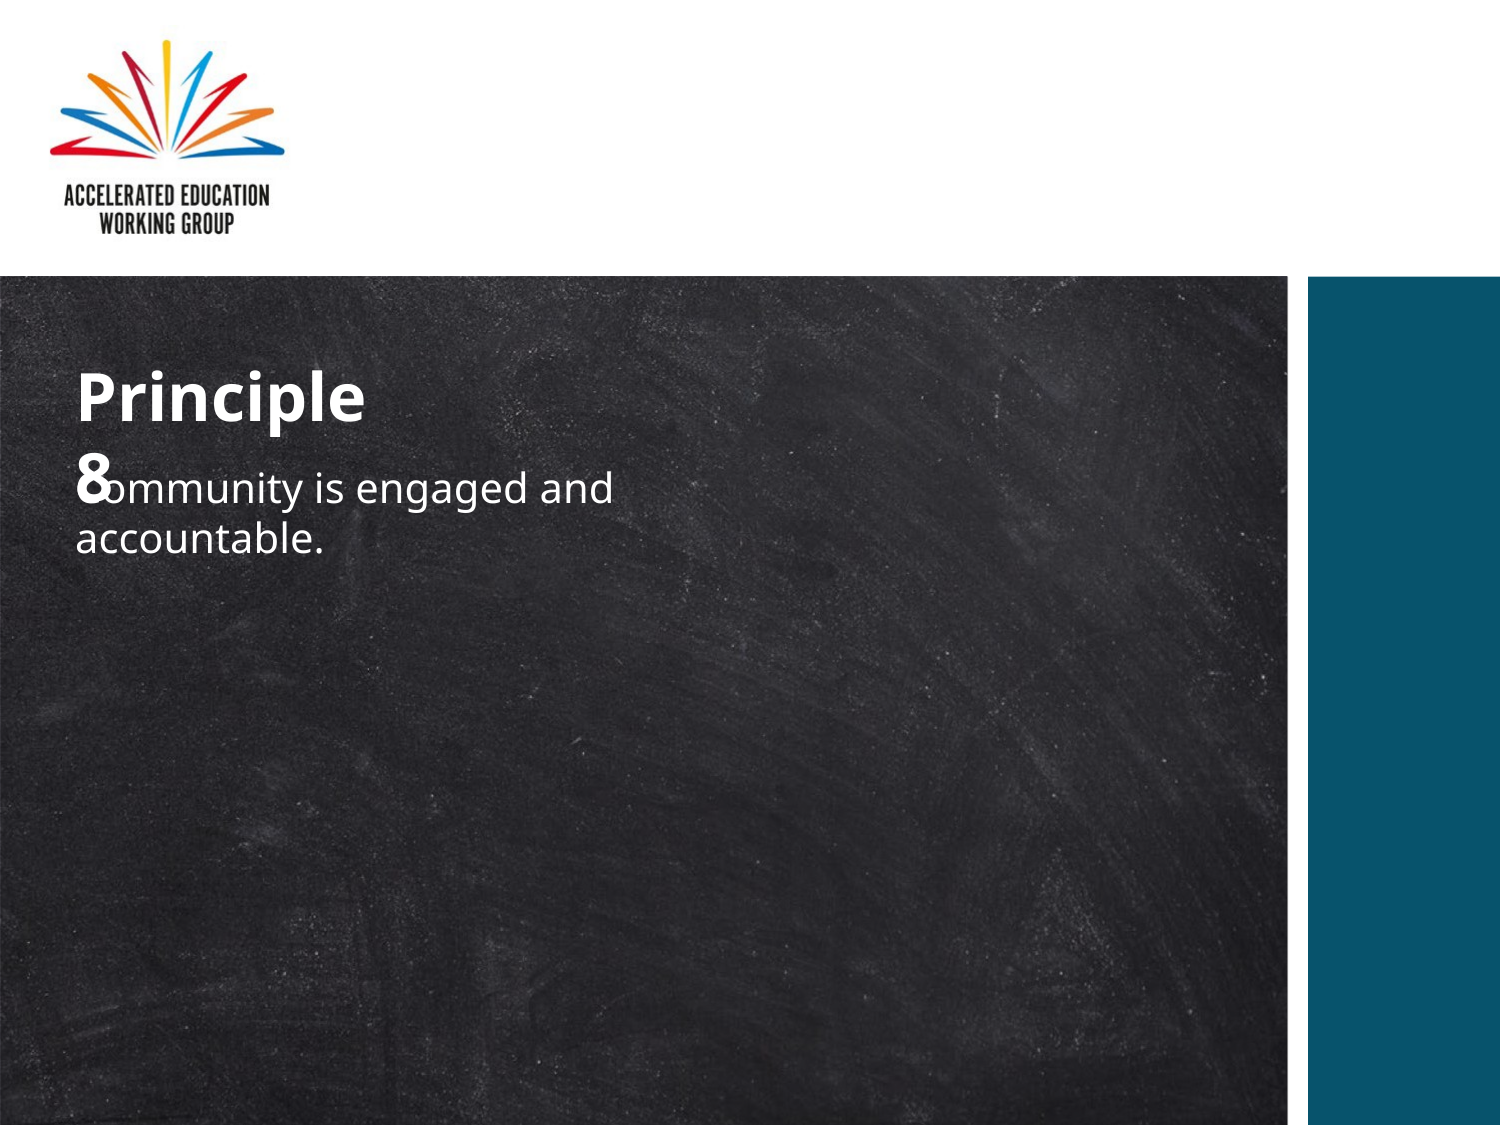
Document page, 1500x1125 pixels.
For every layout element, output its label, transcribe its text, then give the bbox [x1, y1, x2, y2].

text_box [48, 25, 291, 242]
text_box Community is engaged and accountable. [72, 459, 812, 562]
text_box Principle 8 [72, 352, 392, 459]
text_box [1308, 276, 1500, 1125]
picture [0, 276, 1288, 1125]
